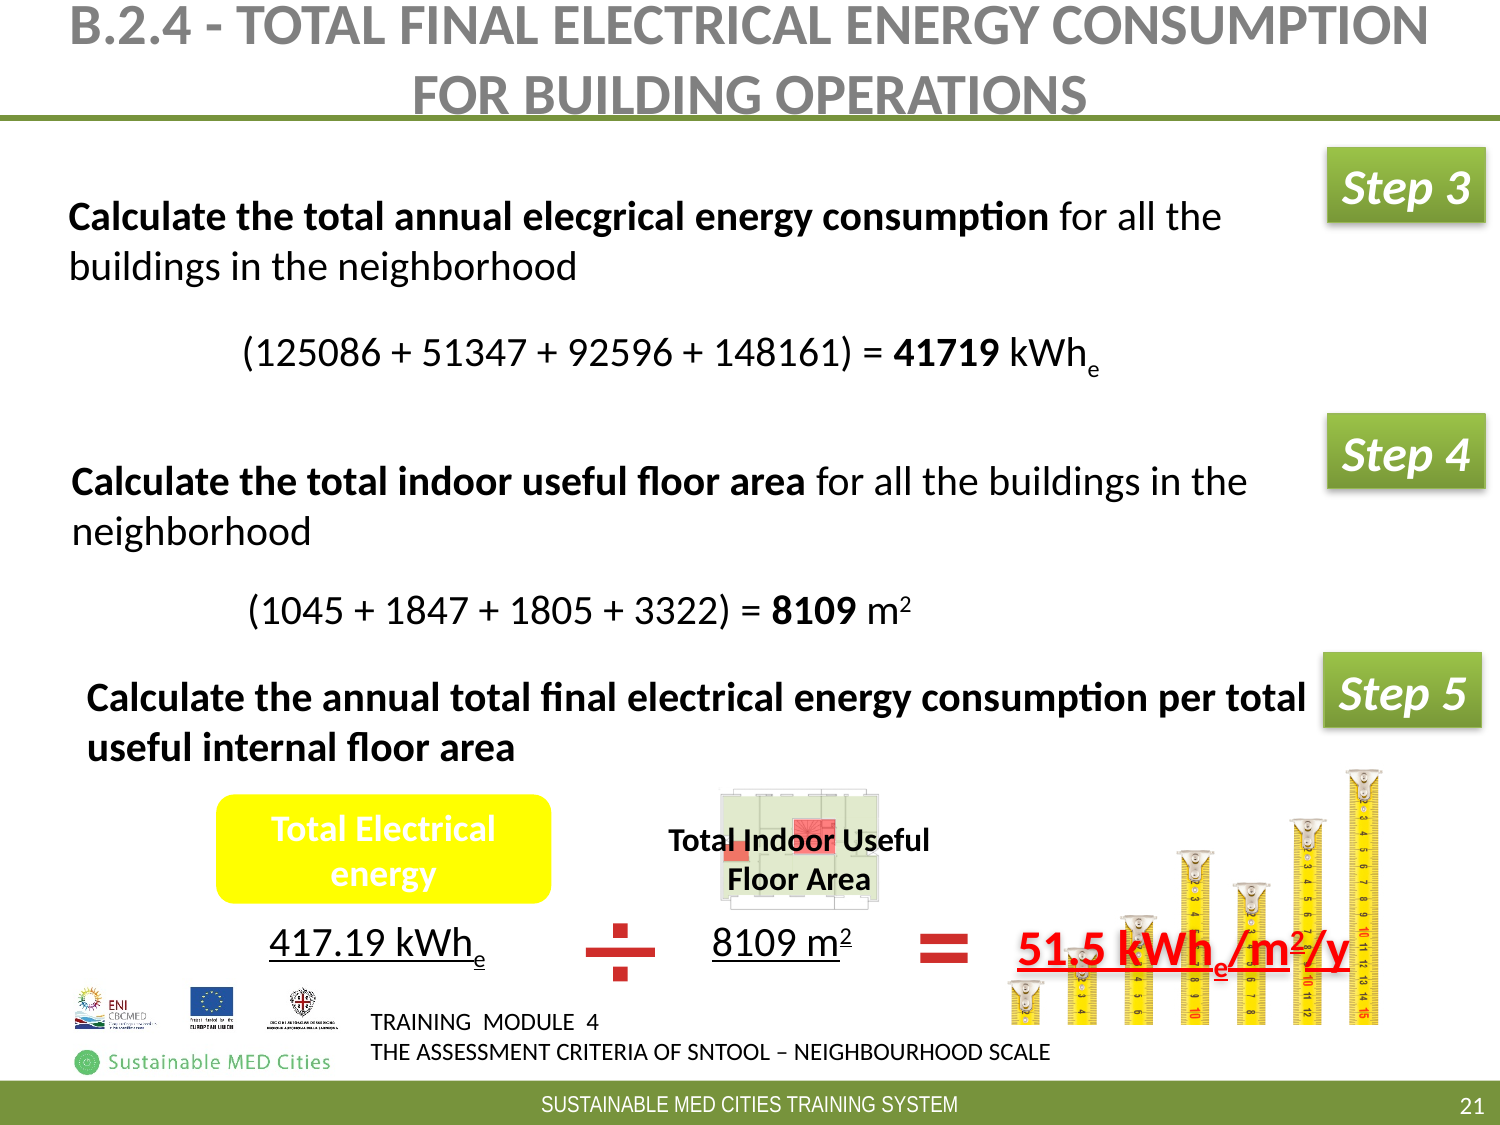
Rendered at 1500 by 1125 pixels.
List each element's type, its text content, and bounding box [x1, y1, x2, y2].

text_box Calculate the total annual elecgrical energy consumption for all the buildings in the neighborhood [53, 181, 1366, 396]
text_box Step 3 [1327, 147, 1486, 223]
text_box Step 4 [1327, 413, 1486, 489]
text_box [215, 787, 1370, 1017]
text_box (125086 + 51347 + 92596 + 148161) = 41719 kWhe [226, 317, 1115, 390]
text_box (1045 + 1847 + 1805 + 3322) = 8109 m2 [232, 575, 927, 641]
text_box Calculate the annual total final electrical energy consumption per total useful internal floor area [72, 662, 1370, 777]
text_box Step 5 [1323, 652, 1482, 728]
picture [62, 978, 356, 1080]
slide_number 21 [1399, 1074, 1500, 1125]
picture [994, 761, 1393, 1025]
title B.2.4 - TOTAL FINAL ELECTRICAL ENERGY CONSUMPTION FOR BUILDING OPERATIONS [0, 0, 1500, 115]
text_box Calculate the total indoor useful floor area for all the buildings in the neighborhood [56, 446, 1327, 662]
